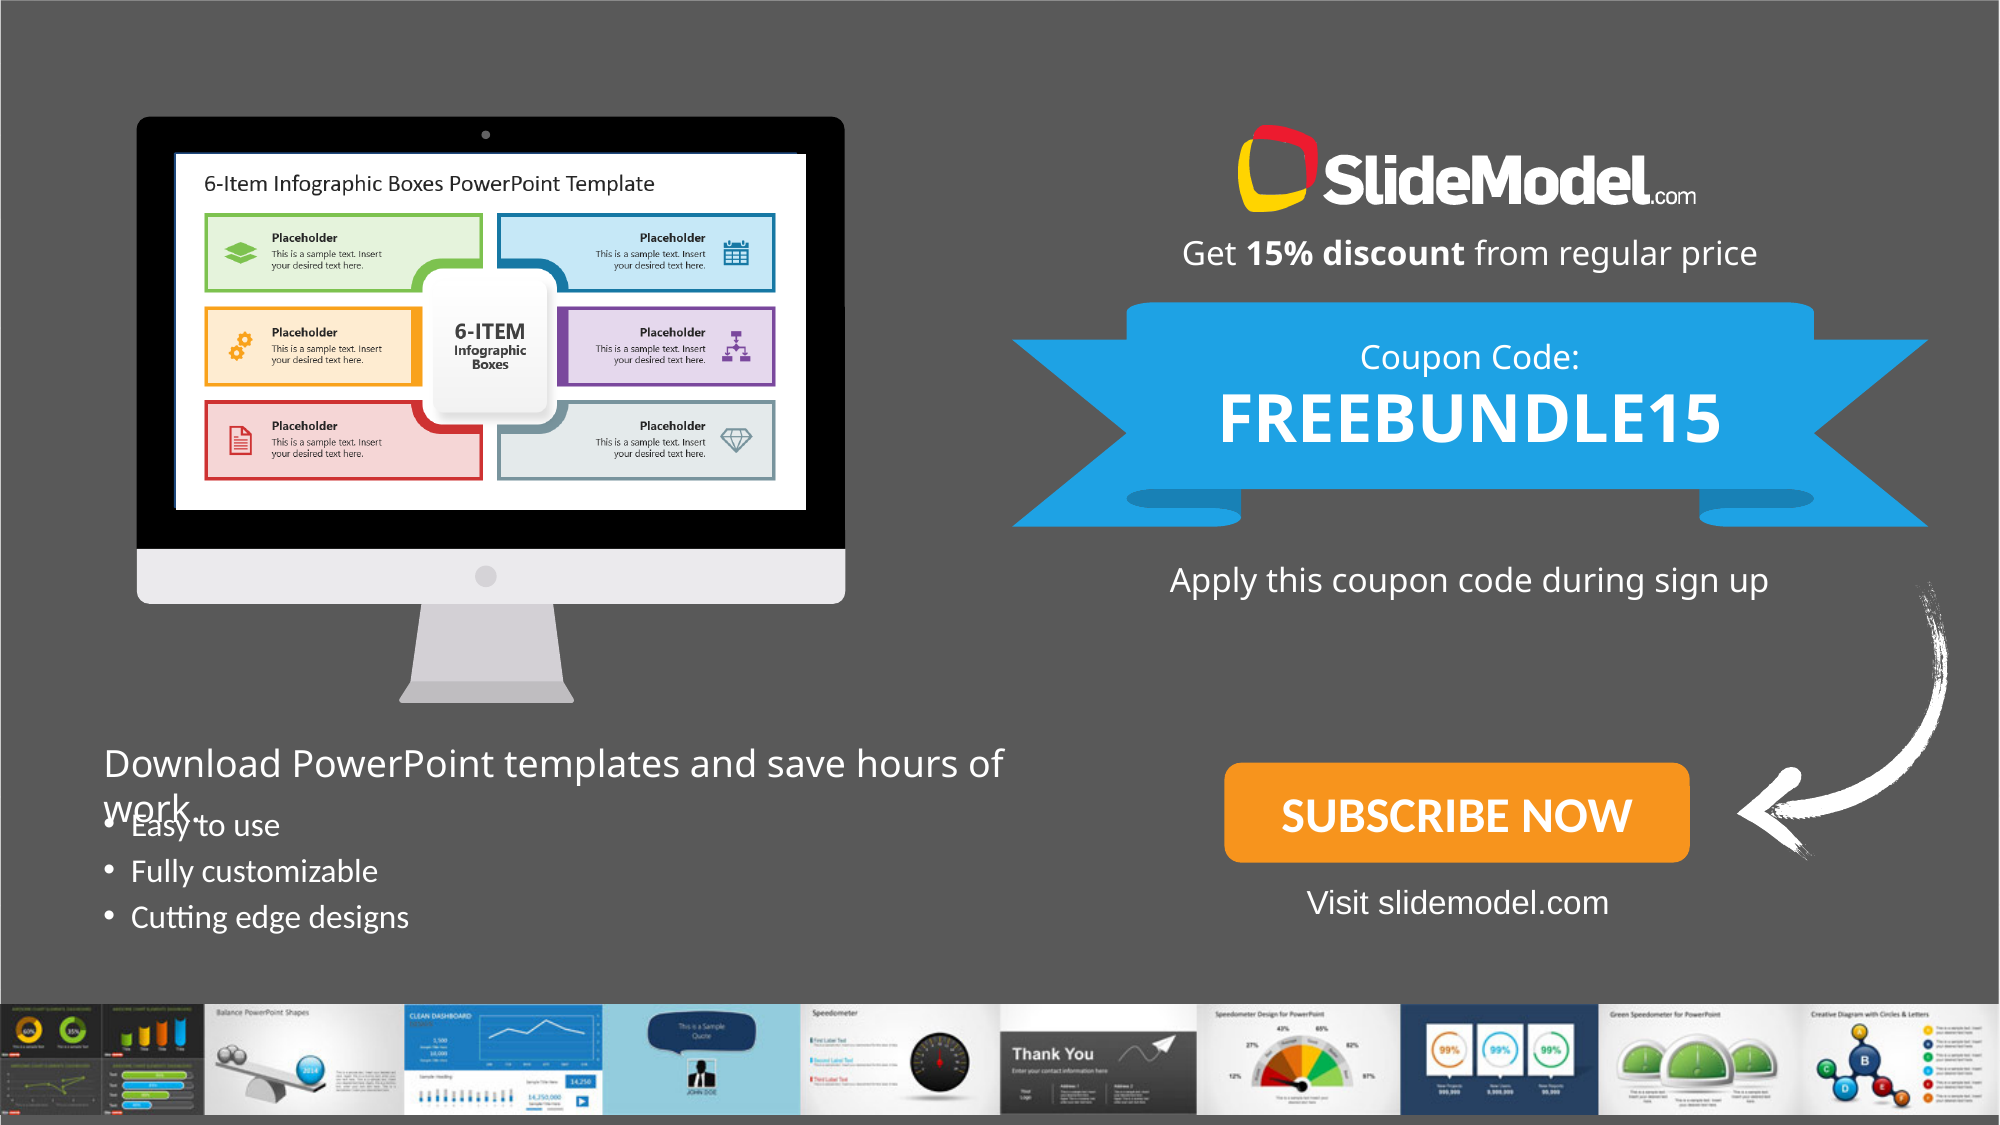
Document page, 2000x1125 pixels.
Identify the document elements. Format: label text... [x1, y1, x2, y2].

text_box Easy to use Fully customizable Cutting edge designs [88, 838, 863, 943]
picture [0, 1003, 1999, 1116]
text_box [1736, 594, 1949, 861]
picture [176, 153, 807, 511]
text_box Get 15% discount from regular price [1058, 225, 1883, 280]
text_box [0, 0, 2000, 1003]
text_box SUBSCRIBE NOW [1222, 760, 1692, 865]
text_box Visit slidemodel.com [1247, 874, 1669, 928]
text_box [1010, 300, 1931, 529]
text_box Coupon Code: FREEBUNDLE15 [1173, 328, 1768, 464]
text_box Apply this coupon code during sign up [1129, 551, 1811, 607]
text_box [1928, 587, 1937, 601]
text_box Download PowerPoint templates and save hours of work. [88, 732, 1059, 838]
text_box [136, 116, 846, 704]
picture [1237, 125, 1696, 213]
